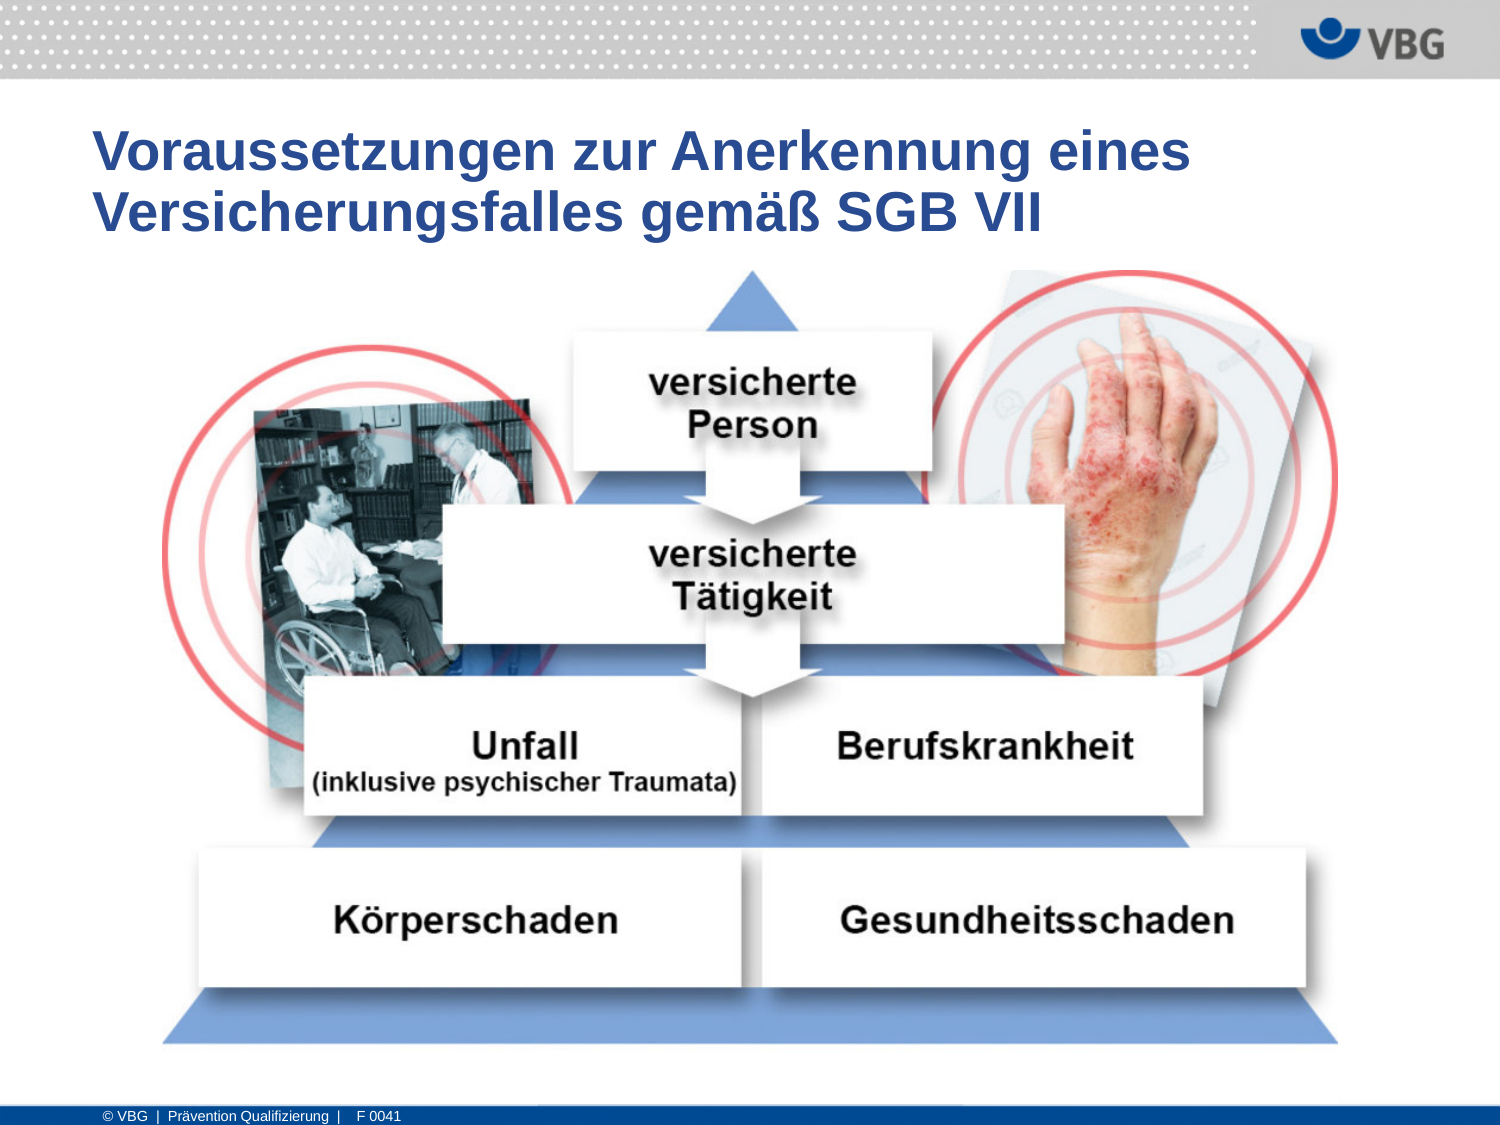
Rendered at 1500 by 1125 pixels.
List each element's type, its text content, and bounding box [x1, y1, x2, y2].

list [162, 270, 1338, 1104]
title Voraussetzungen zur Anerkennung eines Versicherungsfalles gemäß SGB VII [92, 112, 1410, 254]
list F 0041 [356, 1108, 547, 1125]
picture [0, 0, 1500, 1125]
